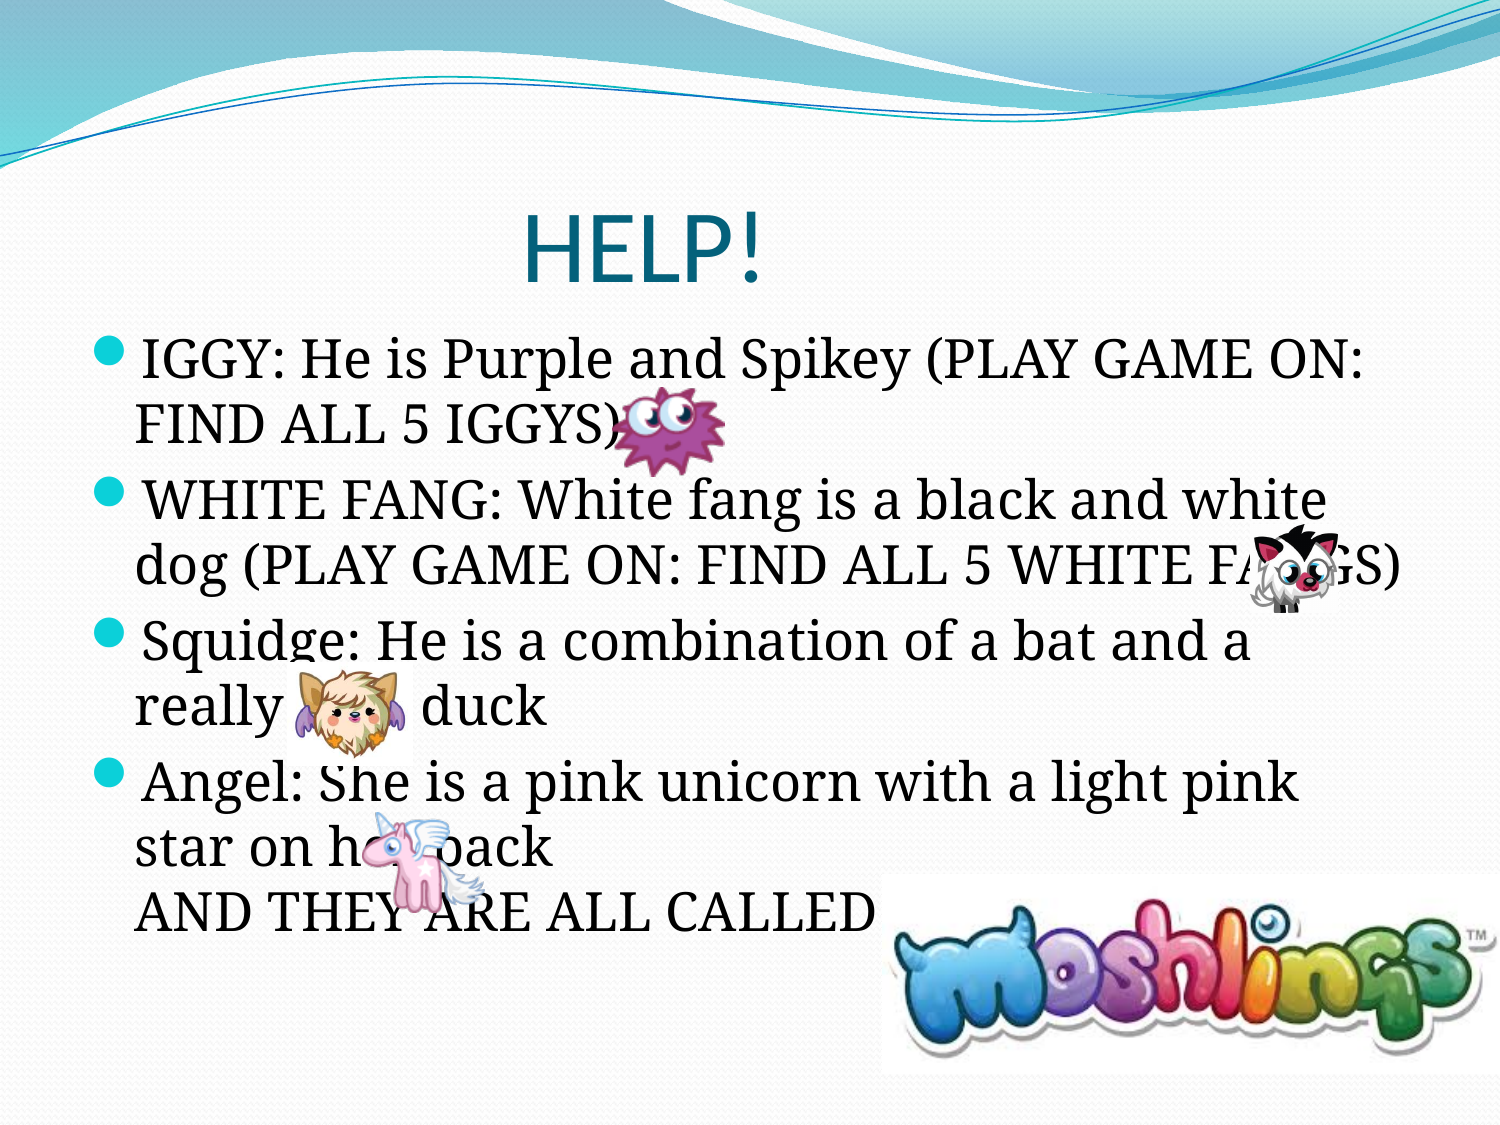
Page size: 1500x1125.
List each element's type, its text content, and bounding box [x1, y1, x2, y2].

picture [1249, 524, 1338, 613]
picture [612, 387, 726, 477]
title HELP! [75, 115, 1425, 303]
list IGGY: He is Purple and Spikey (PLAY GAME ON: FIND ALL 5 IGGYS) WHITE FANG: White fang is a black and white dog (PLAY GAME ON: FIND ALL 5 WHITE FANGS) Squidge: He is a combination of a bat and a really cute duck Angel: She is a pink unicorn with a light pink star on her back AND THEY ARE ALL CALLED: [75, 317, 1425, 1038]
picture [362, 812, 486, 913]
picture [882, 874, 1500, 1074]
picture [287, 662, 413, 766]
